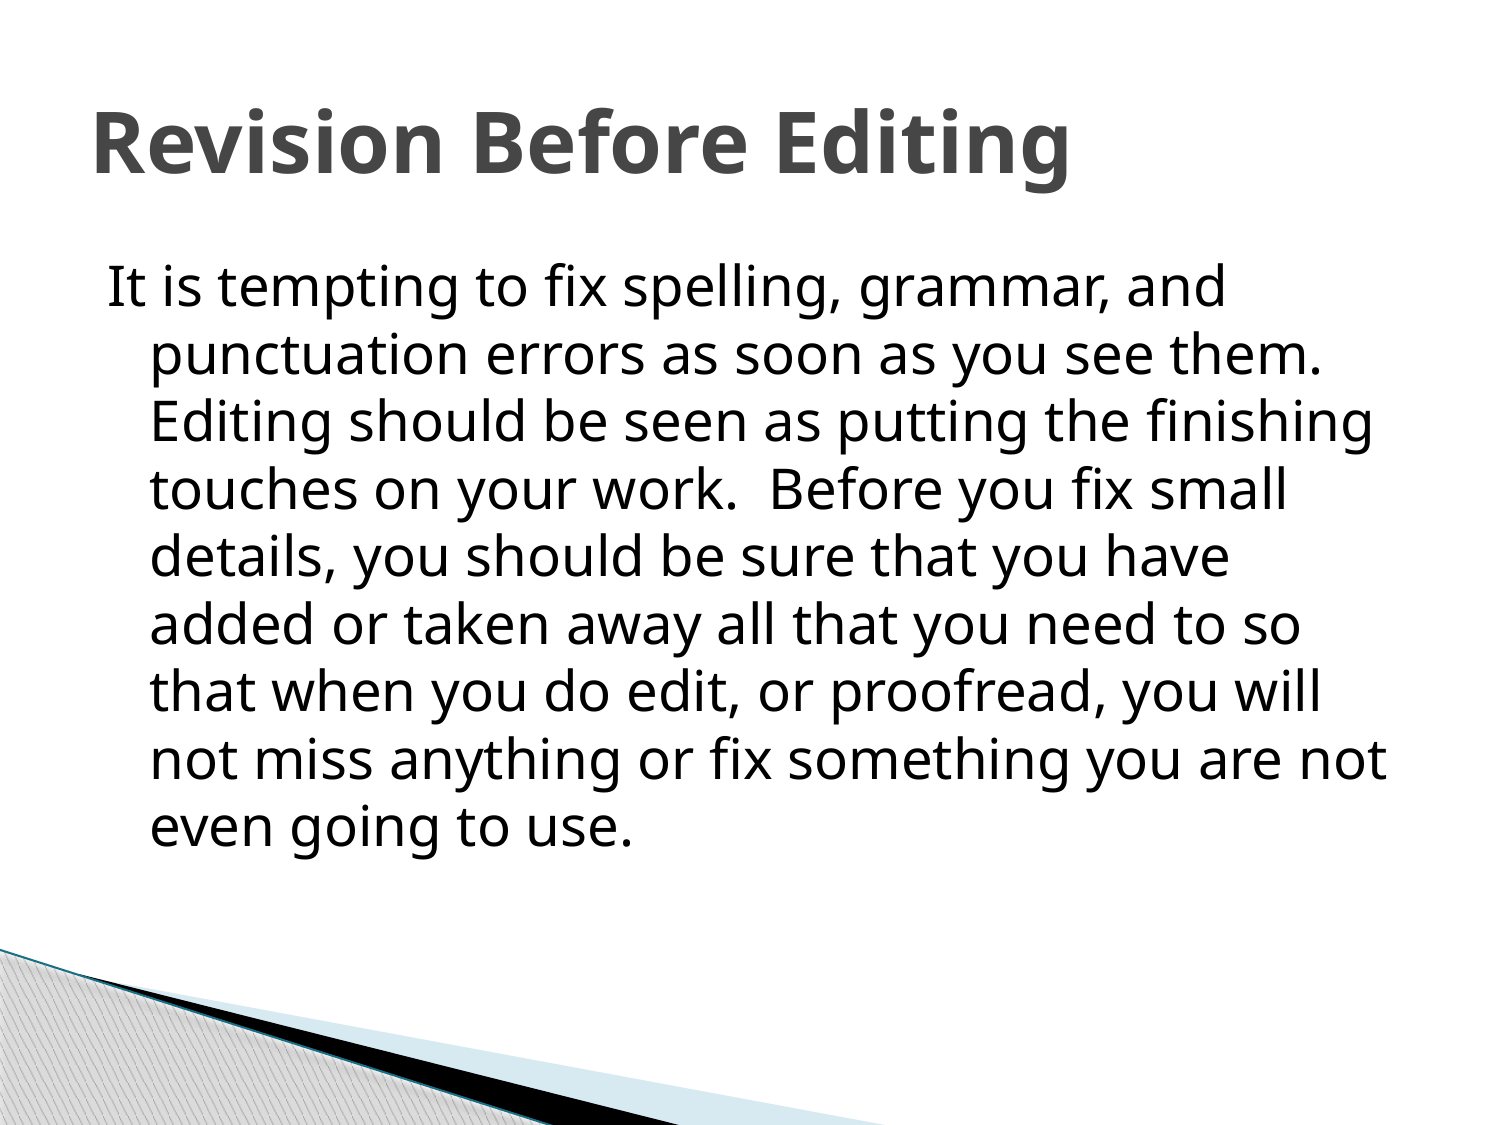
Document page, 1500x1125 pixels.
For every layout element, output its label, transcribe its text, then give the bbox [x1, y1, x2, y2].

title Revision Before Editing [75, 45, 1425, 233]
list It is tempting to fix spelling, grammar, and punctuation errors as soon as you see them. Editing should be seen as putting the finishing touches on your work. Before you fix small details, you should be sure that you have added or taken away all that you need to so that when you do edit, or proofread, you will not miss anything or fix something you are not even going to use. [75, 243, 1425, 986]
